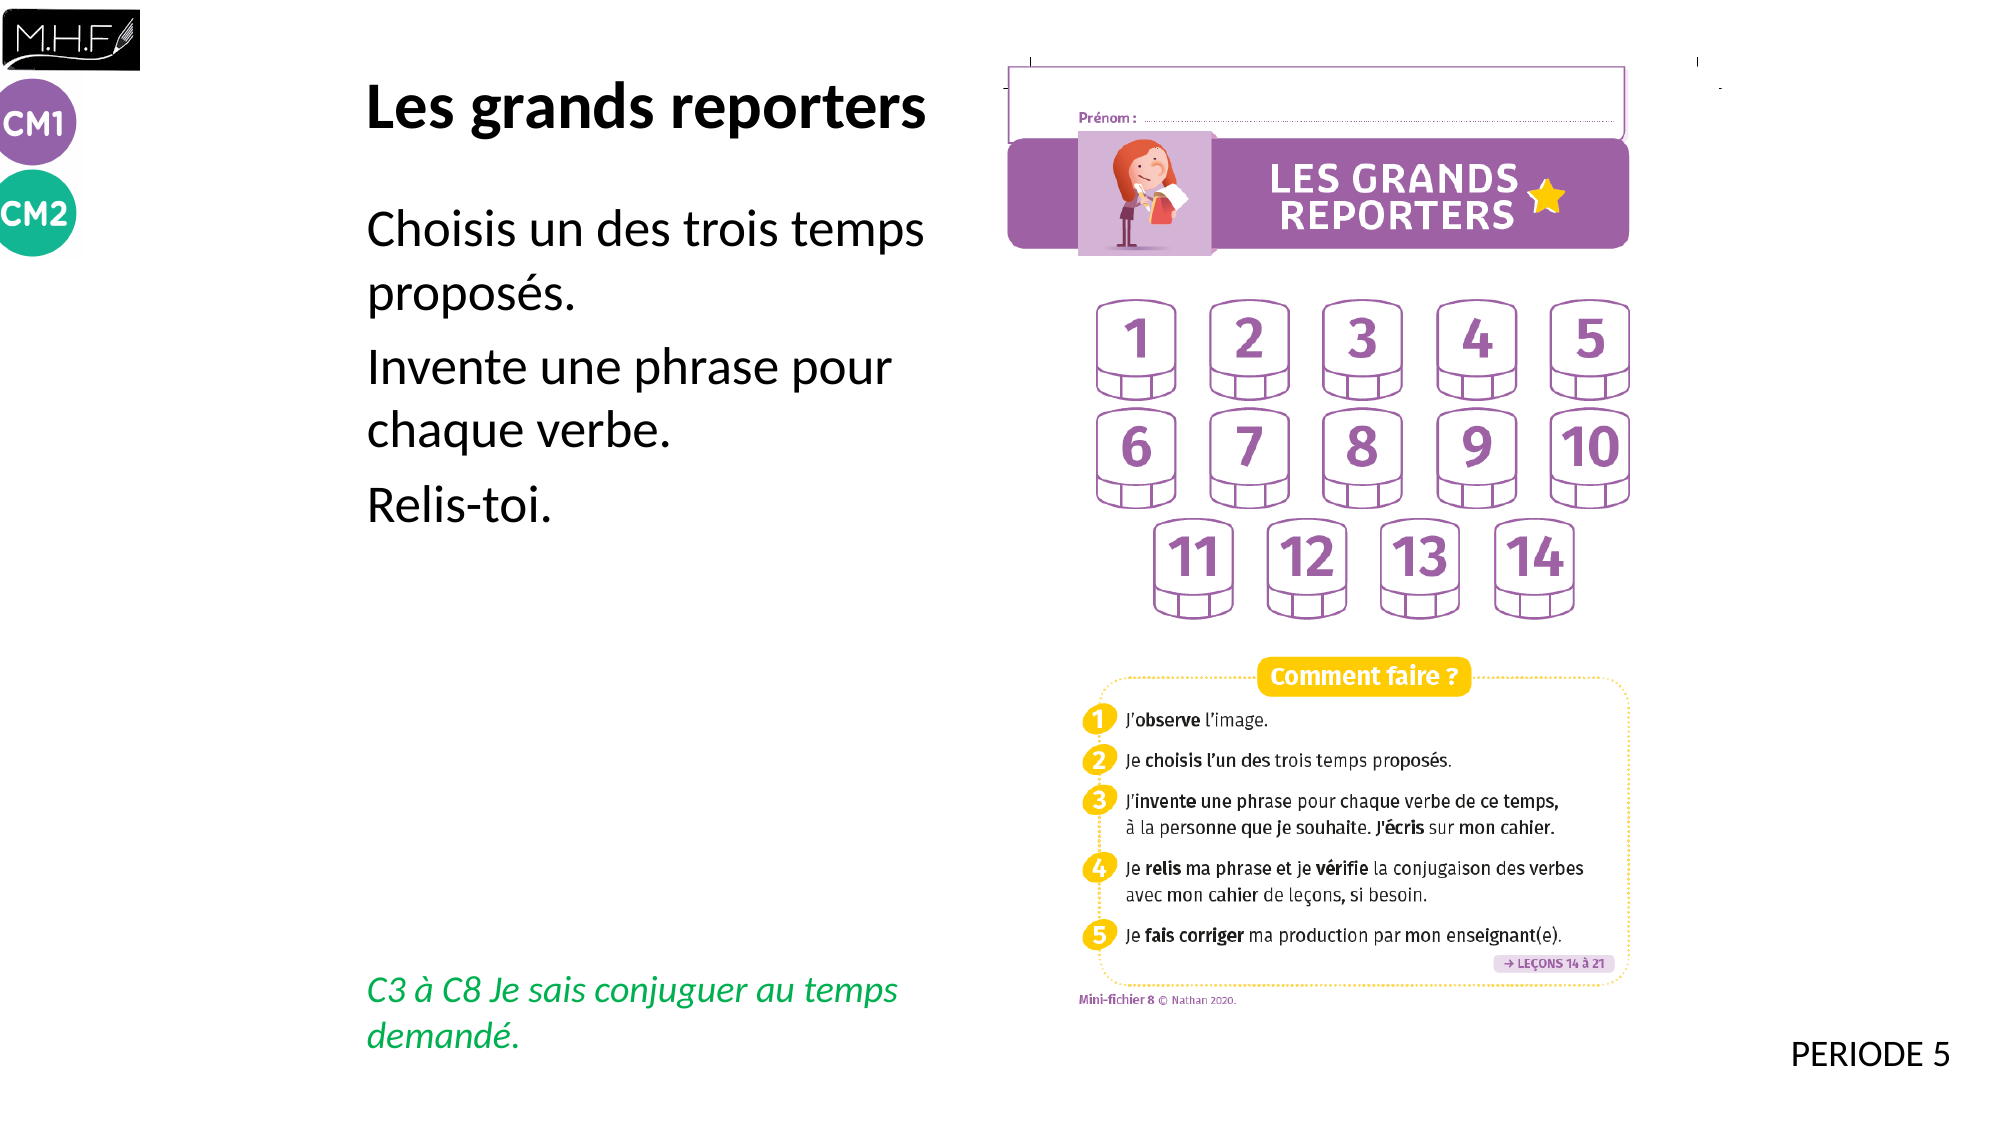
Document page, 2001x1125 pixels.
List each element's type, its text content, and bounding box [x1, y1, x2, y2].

picture [0, 7, 140, 259]
picture [1003, 57, 1722, 1022]
text_box PERIODE 5 [1362, 1021, 1967, 1082]
text_box Les grands reporters [351, 33, 968, 150]
text_box Choisis un des trois temps proposés. Invente une phrase pour chaque verbe. Relis-toi. C3 à C8 Je sais conjuguer au temps demandé. [351, 186, 945, 1070]
